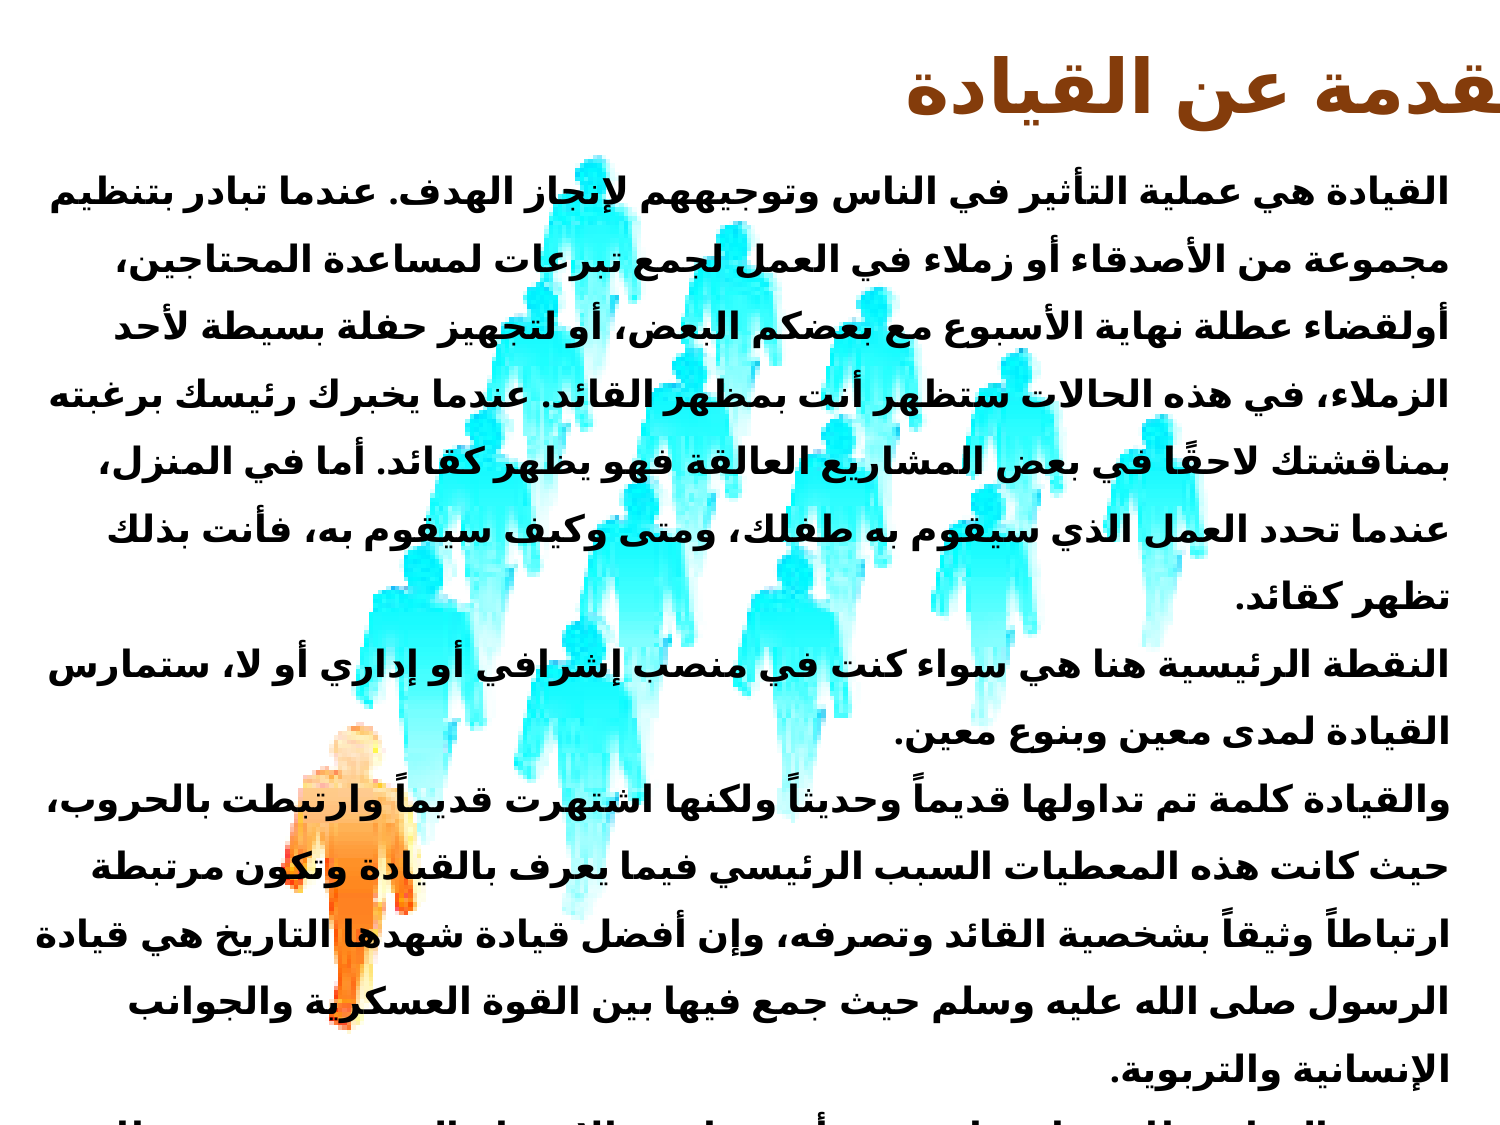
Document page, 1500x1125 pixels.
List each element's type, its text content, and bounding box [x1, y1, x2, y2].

picture [232, 120, 1270, 1061]
text_box مقدمة عن القيادة [871, 31, 1500, 137]
text_box القيادة هي عملية التأثير في الناس وتوجيههم لإنجاز الهدف. عندما تبادر بتنظيم مجموعة من الأصدقاء أو زملاء في العمل لجمع تبرعات لمساعدة المحتاجين، أولقضاء عطلة نهاية الأسبوع مع بعضكم البعض، أو لتجهيز حفلة بسيطة لأحد الزملاء، في هذه الحالات ستظهر أنت بمظهر القائد. عندما يخبرك رئيسك برغبته بمناقشتك لاحقًا في بعض المشاريع العالقة فهو يظهر كقائد. أما في المنزل، عندما تحدد العمل الذي سيقوم به طفلك، ومتى وكيف سيقوم به، فأنت بذلك تظهر كقائد. النقطة الرئيسية هنا هي سواء كنت في منصب إشرافي أو إداري أو لا، ستمارس القيادة لمدى معين وبنوع معين. والقيادة كلمة تم تداولها قديماً وحديثاً ولكنها اشتهرت قديماً وارتبطت بالحروب، حيث كانت هذه المعطيات السبب الرئيسي فيما يعرف بالقيادة وتكون مرتبطة ارتباطاً وثيقاً بشخصية القائد وتصرفه، وإن أفضل قيادة شهدها التاريخ هي قيادة الرسول صلى الله عليه وسلم حيث جمع فيها بين القوة العسكرية والجوانب الإنسانية والتربوية. وتعتبر القيادة ظاهرة اجتماعية تنشأ عن طبيعة الاجتماع البشري وتؤدي وظائف اجتماعية ضرورية وهي تتناول ألوان من النشاط الاجتماعي الاقتصادي والديني والأخلاقي. يرتبط مفهوم القيادة بمفهوم الدور والمسؤولية وترتبط القيادة بنمط الشخصية. وإلى جانب نمط الشخصية هناك مهارات إدارية لازمة للإدارة. ويرتبط بكل ذلك أيضاً طريقة اختيار القادة وتدريبهم. [0, 137, 1467, 1125]
